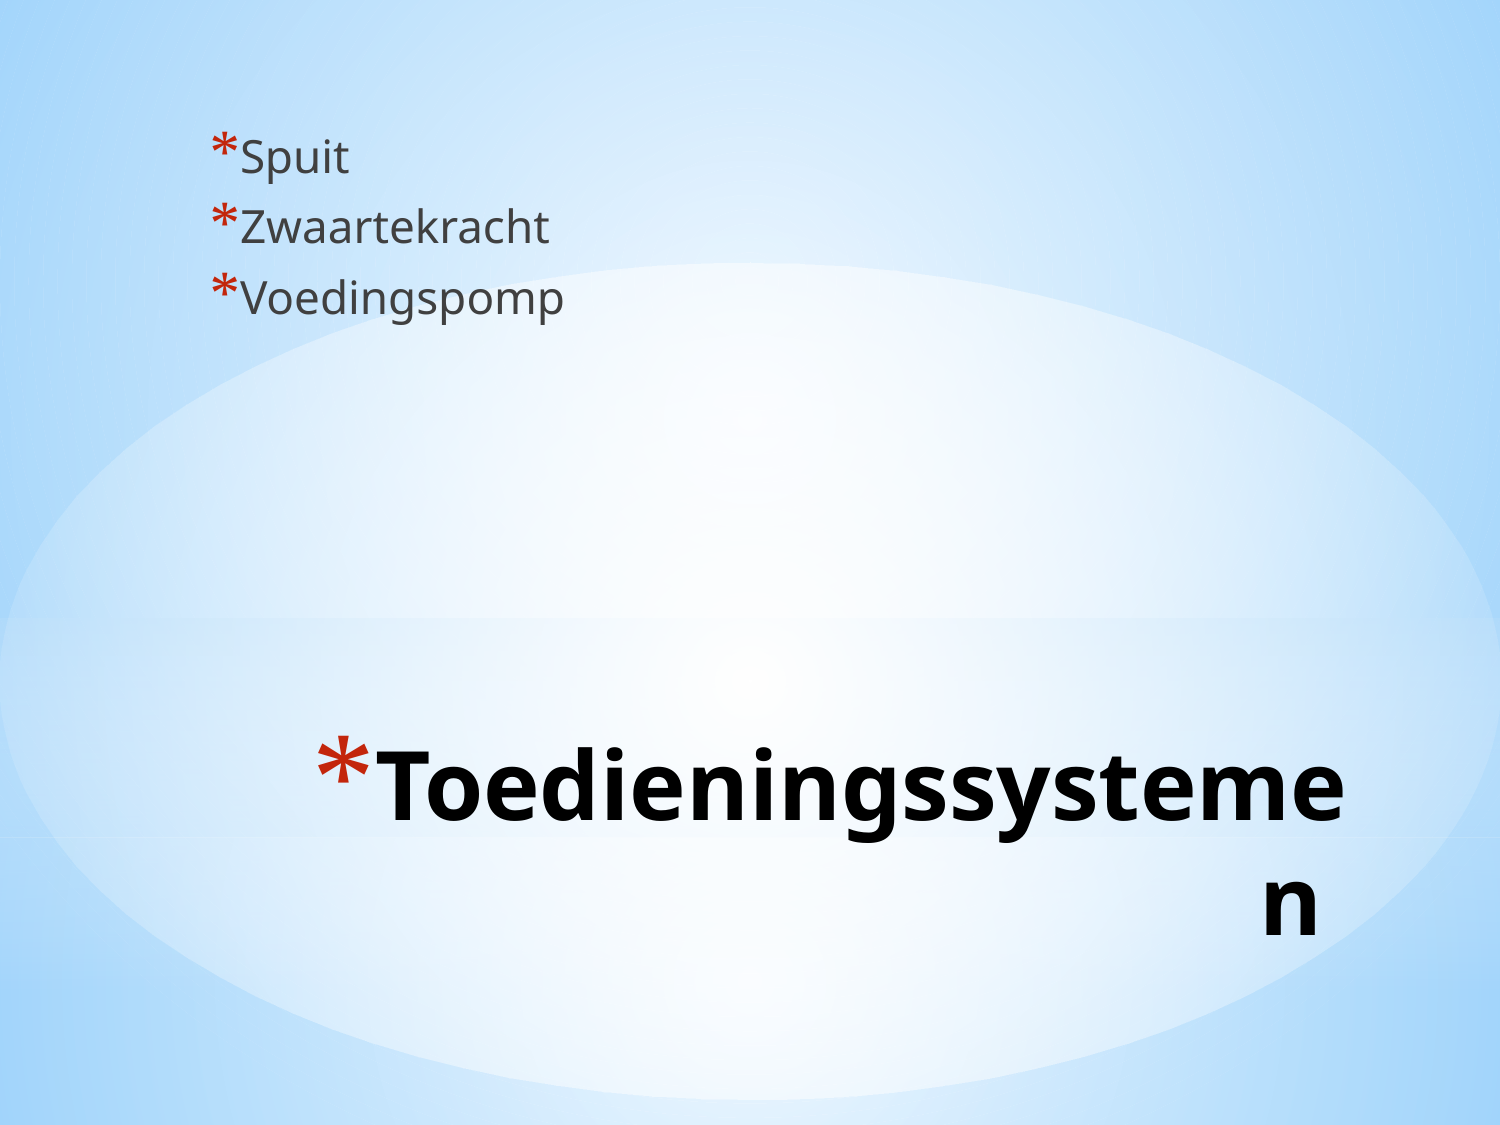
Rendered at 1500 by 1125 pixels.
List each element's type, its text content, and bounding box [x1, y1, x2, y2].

list Spuit Zwaartekracht Voedingspomp [187, 120, 1238, 690]
title Toedieningssystemen [294, 717, 1363, 905]
